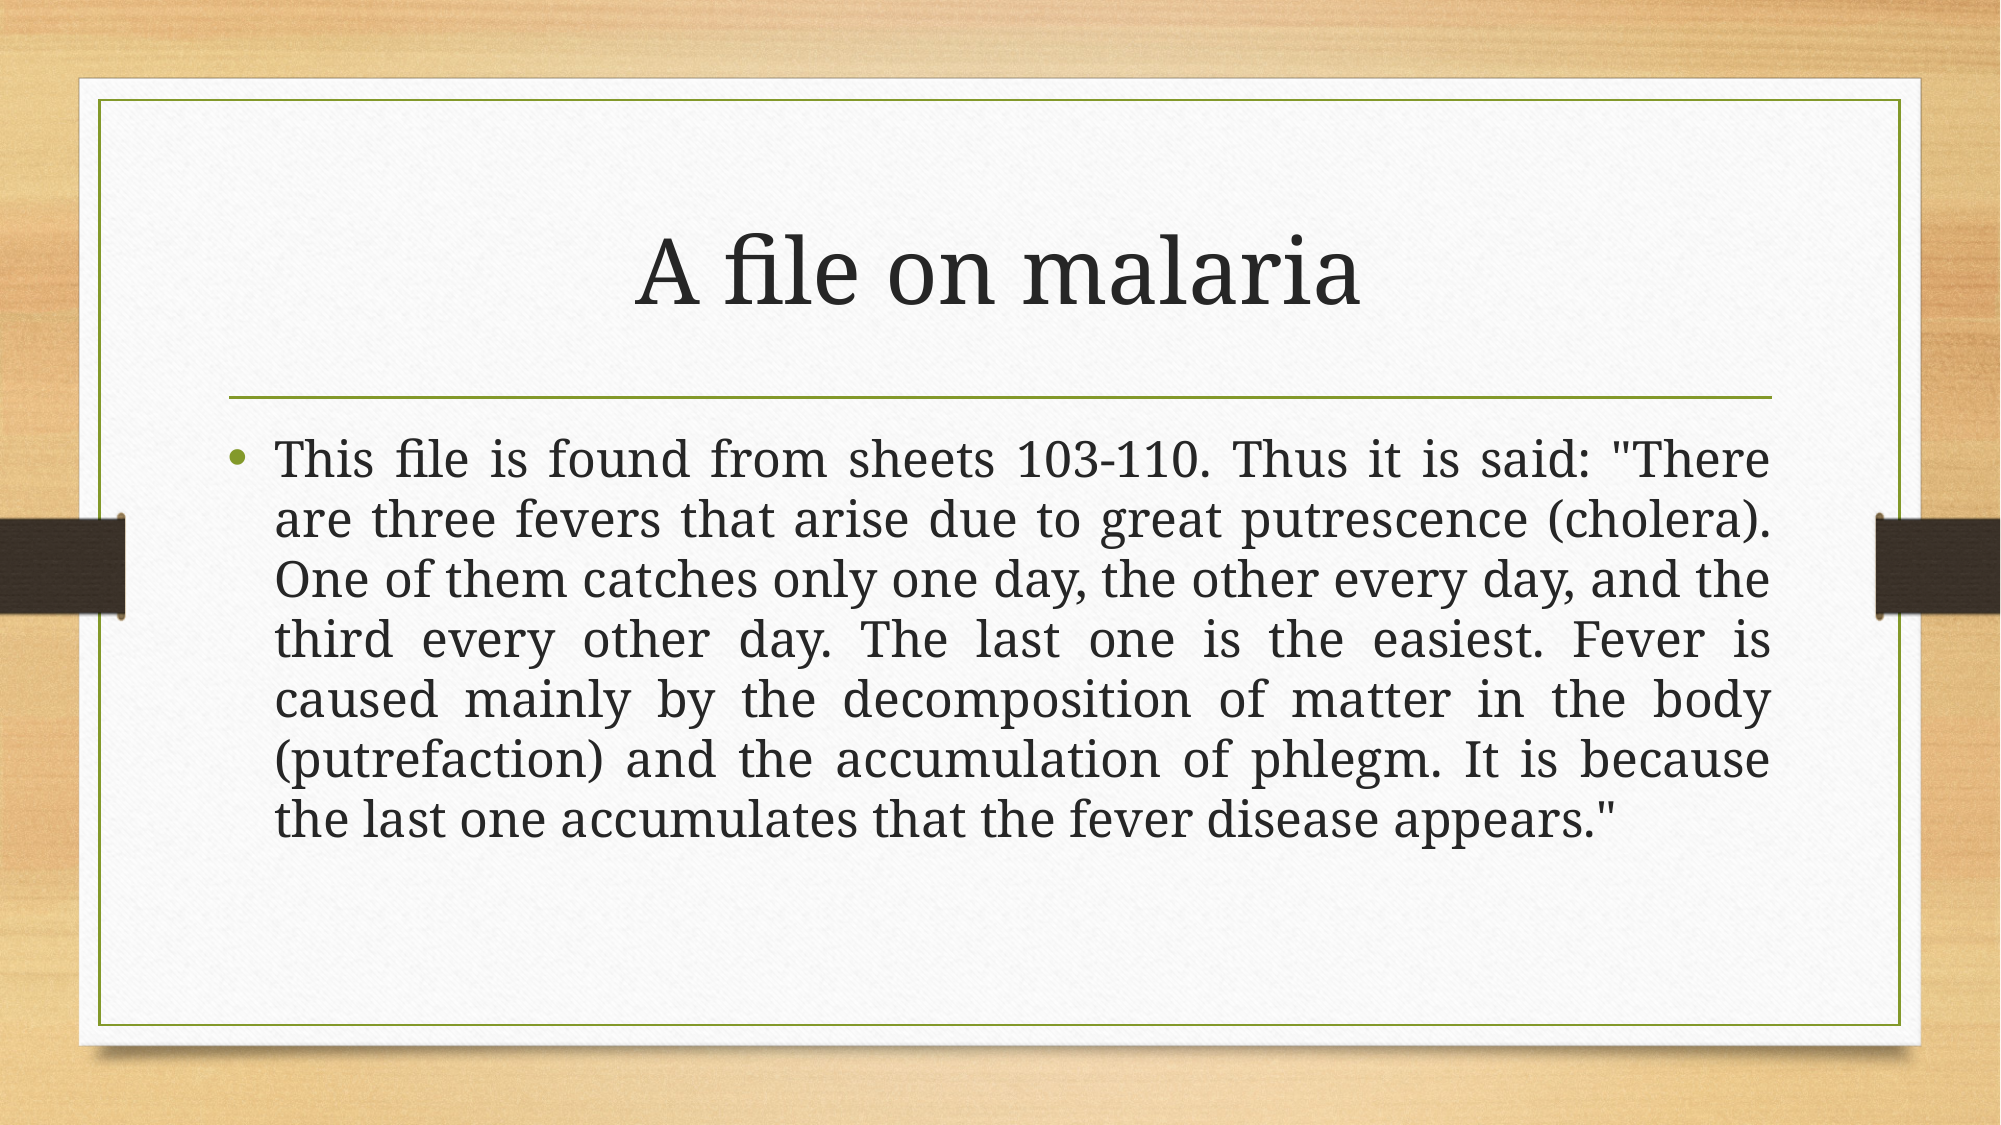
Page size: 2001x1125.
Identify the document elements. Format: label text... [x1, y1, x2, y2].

list This file is found from sheets 103-110. Thus it is said: "There are three fevers that arise due to great putrescence (cholera). One of them catches only one day, the other every day, and the third every other day. The last one is the easiest. Fever is caused mainly by the decomposition of matter in the body (putrefaction) and the accumulation of phlegm. It is because the last one accumulates that the fever disease appears." [212, 419, 1788, 964]
title A file on malaria [212, 161, 1788, 375]
picture [0, 0, 2001, 1125]
